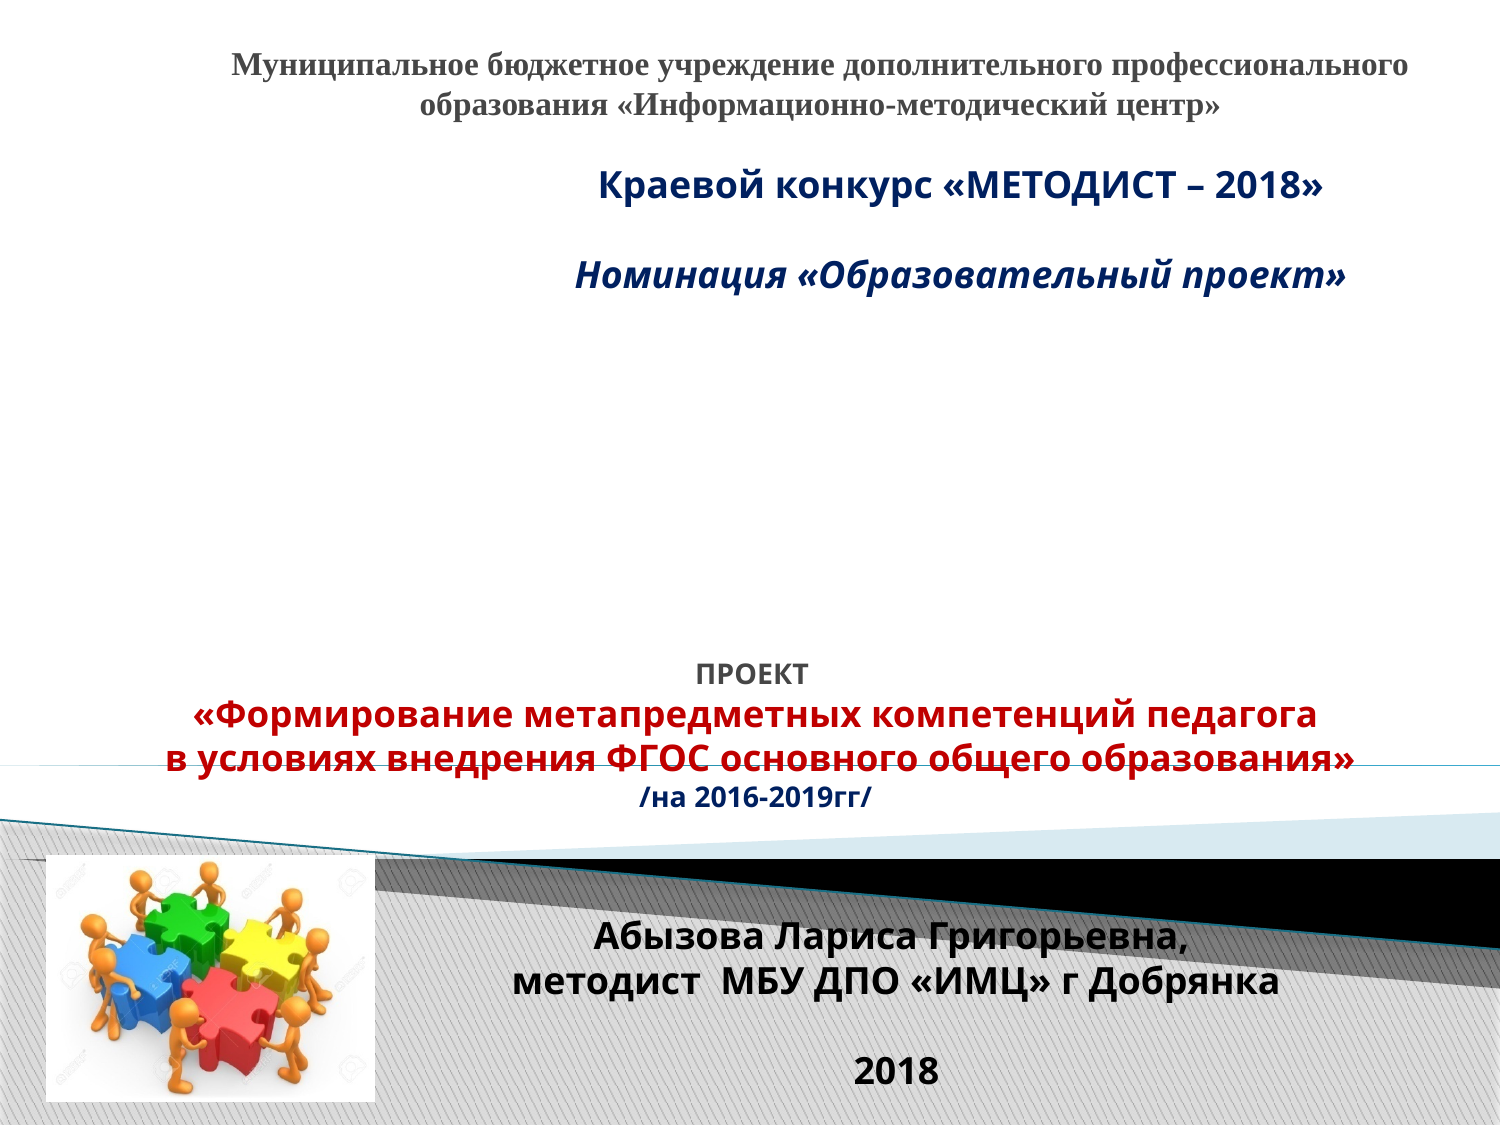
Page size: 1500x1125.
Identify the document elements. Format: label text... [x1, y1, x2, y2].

subtitle Муниципальное бюджетное учреждение дополнительного профессионального образования «Информационно-методический центр» [210, 35, 1442, 153]
text_box Абызова Лариса Григорьевна, методист МБУ ДПО «ИМЦ» г Добрянка 2018 [433, 925, 1360, 1079]
picture [1360, 939, 1500, 989]
picture [5, 855, 1193, 1102]
title ПРОЕКТ «Формирование метапредметных компетенций педагога в условиях внедрения ФГОС основного общего образования» /на 2016-2019гг/ [117, 257, 1395, 821]
text_box Краевой конкурс «МЕТОДИСТ – 2018» Номинация «Образовательный проект» [464, 171, 1458, 286]
text_box [381, 949, 433, 1025]
